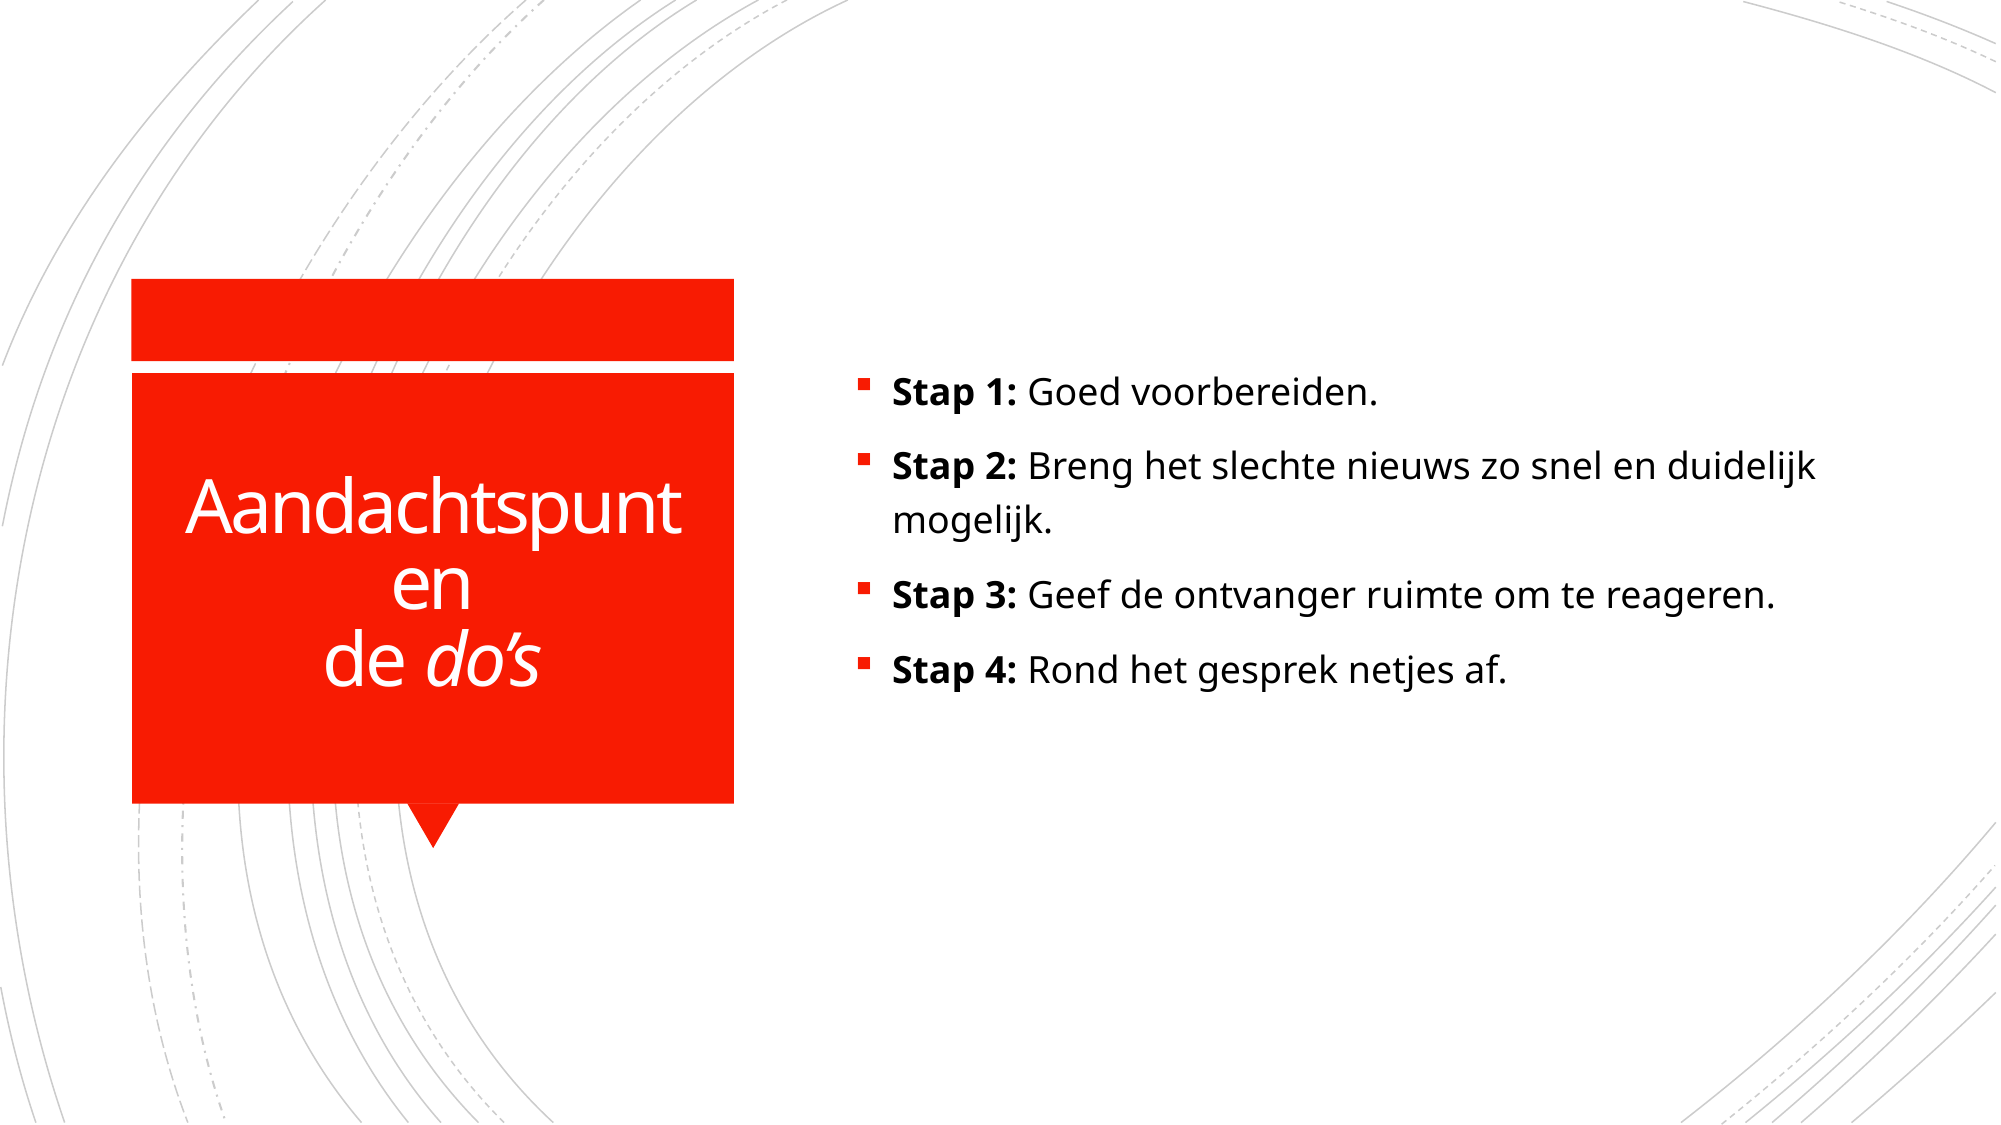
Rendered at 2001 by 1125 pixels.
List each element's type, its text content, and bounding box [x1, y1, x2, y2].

title Aandachtspunten de do’s [145, 385, 720, 789]
list Stap 1: Goed voorbereiden. Stap 2: Breng het slechte nieuws zo snel en duidelijk mogelijk. Stap 3: Geef de ontvanger ruimte om te reageren. Stap 4: Rond het gesprek netjes af. [839, 131, 1871, 993]
